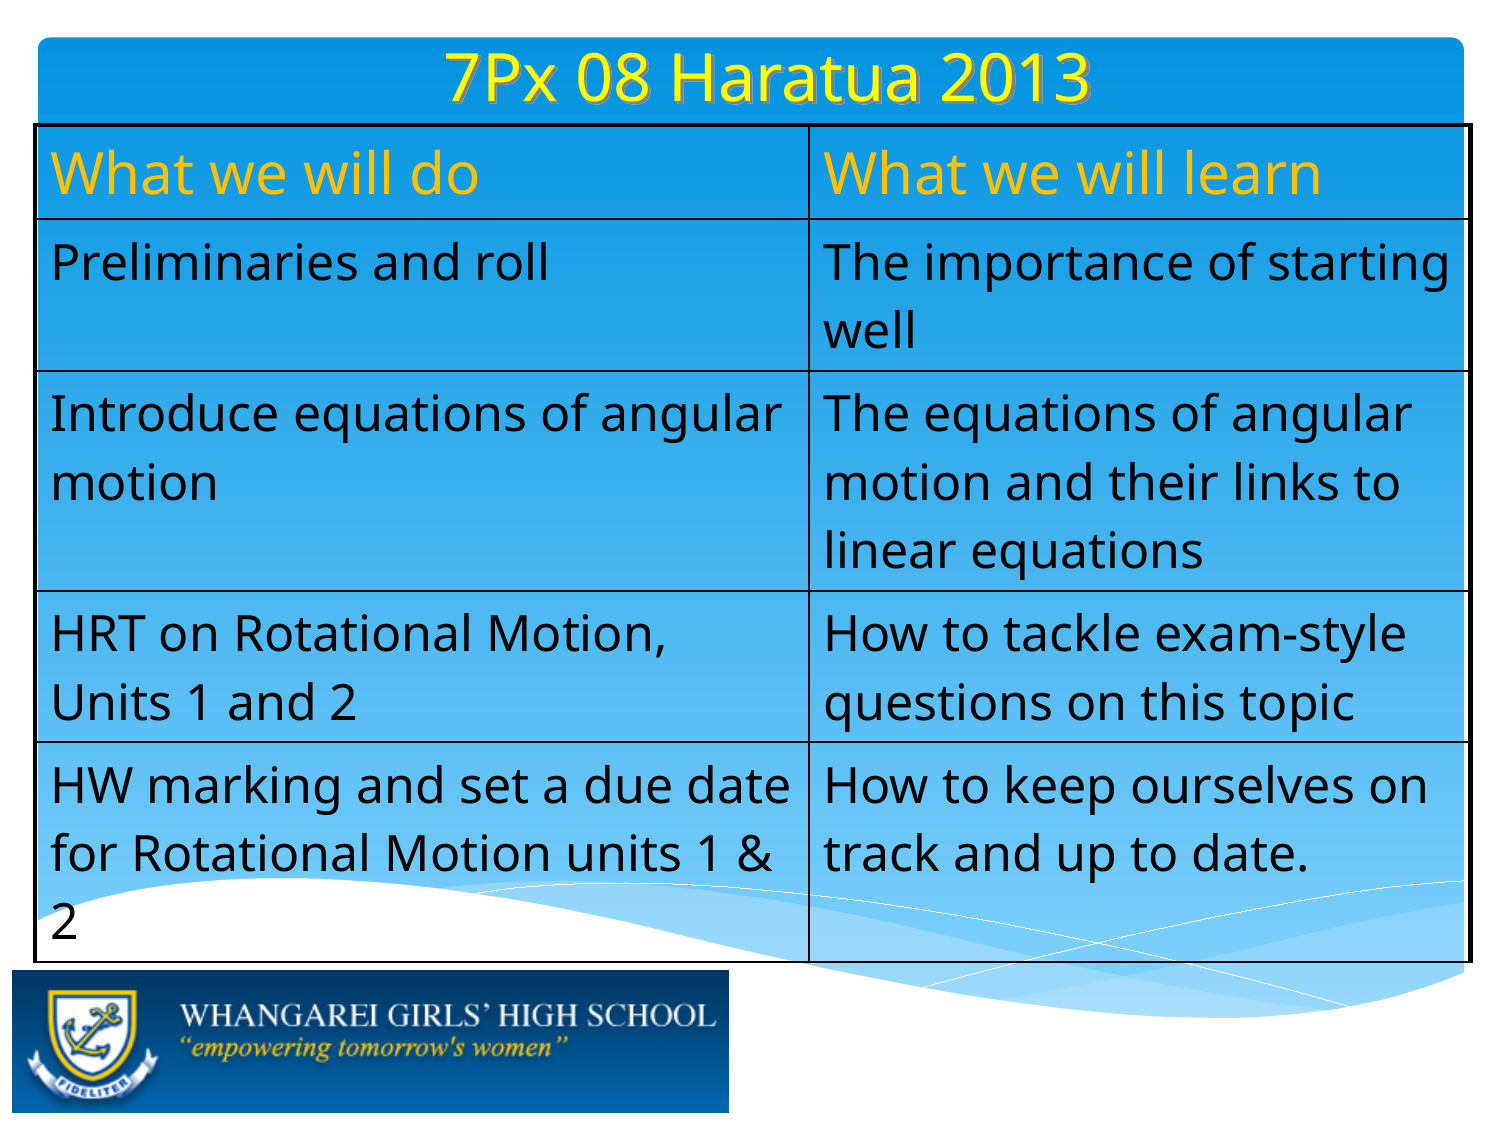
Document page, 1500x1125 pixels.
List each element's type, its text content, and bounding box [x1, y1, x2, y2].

table_header What we will learn [810, 127, 1468, 218]
table_cell How to keep ourselves on track and up to date. [810, 743, 1468, 961]
table_cell How to tackle exam-style questions on this topic [810, 592, 1468, 741]
picture [12, 970, 729, 1113]
table_header What we will do [37, 127, 808, 218]
table_cell HW marking and set a due date for Rotational Motion units 1 & 2 [37, 743, 808, 961]
table_cell The importance of starting well [810, 220, 1468, 370]
table_cell Introduce equations of angular motion [37, 372, 808, 590]
table_cell The equations of angular motion and their links to linear equations [810, 372, 1468, 590]
table_cell HRT on Rotational Motion, Units 1 and 2 [37, 592, 808, 741]
text_box 7Px 08 Haratua 2013 [162, 24, 1375, 123]
table_cell Preliminaries and roll [37, 220, 808, 370]
